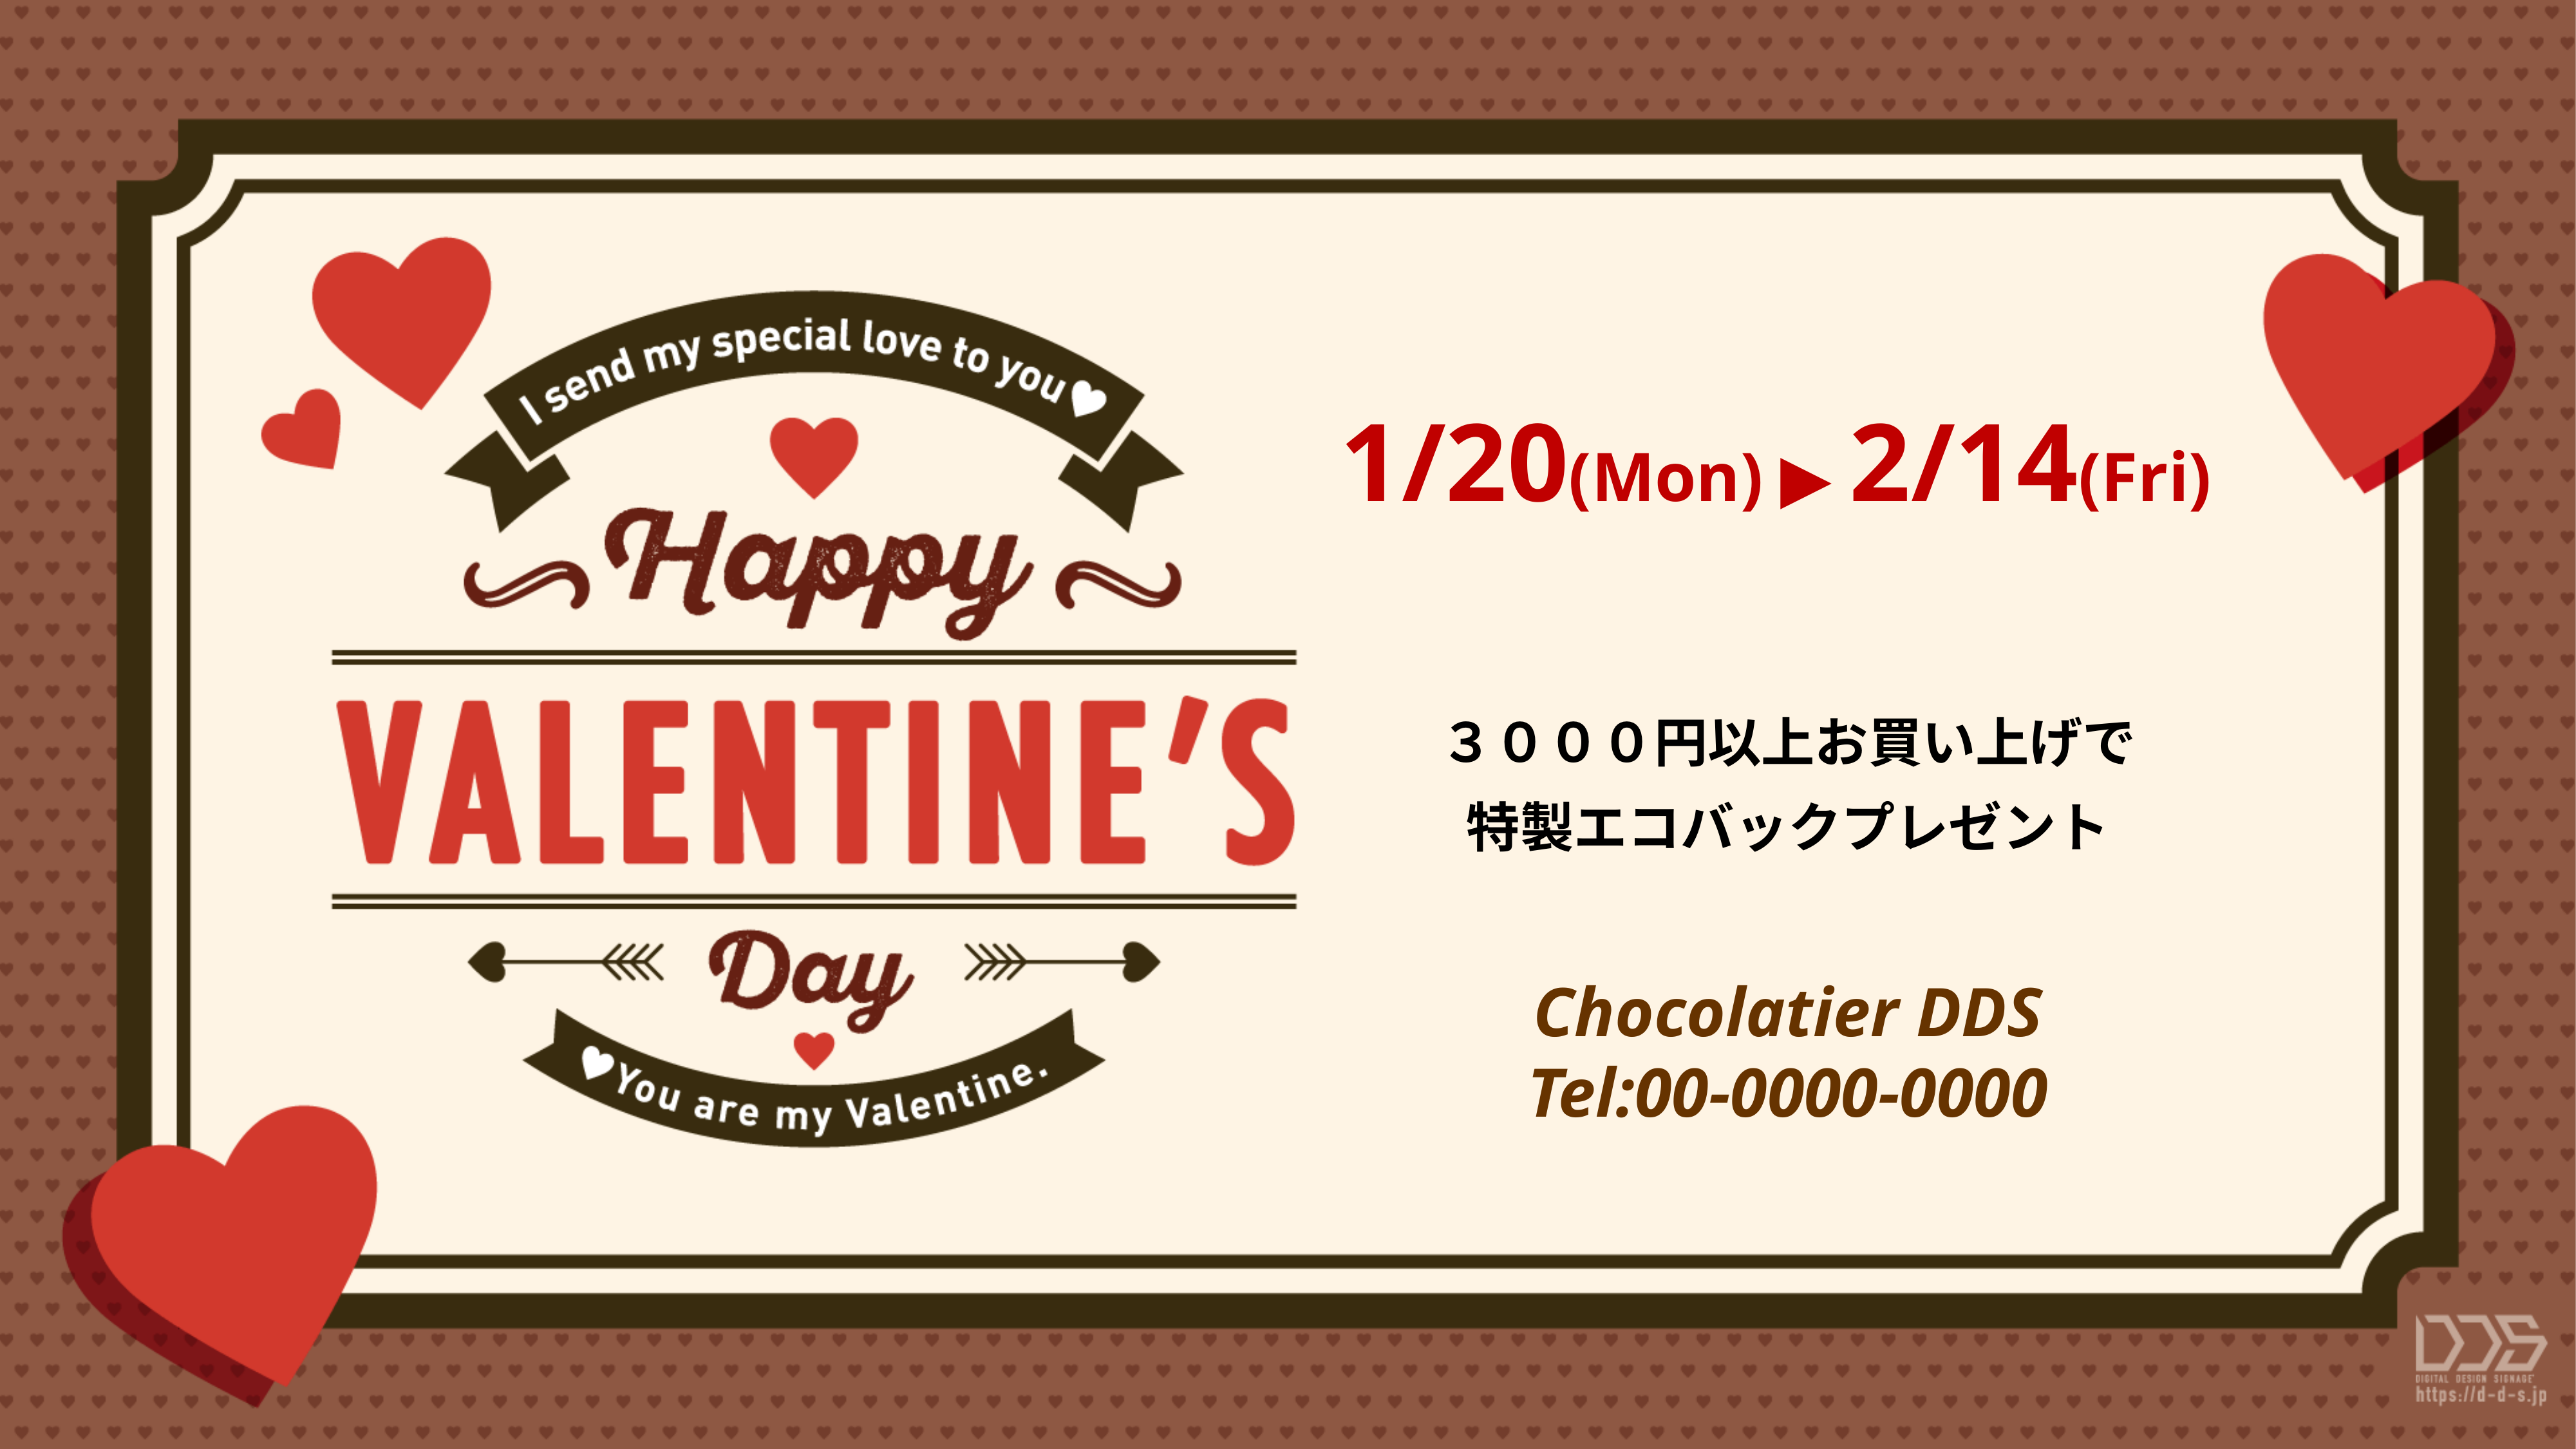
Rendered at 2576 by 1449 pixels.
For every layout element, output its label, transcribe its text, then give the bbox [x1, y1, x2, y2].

subtitle ３０００円以上お買い上げで 特製エコバックプレゼント [1341, 724, 2235, 929]
text_box Chocolatier DDS Tel:00-0000-0000 [1337, 965, 2239, 1133]
text_box 1/20(Mon) ▶ 2/14(Fri) [1232, 403, 2320, 724]
picture [0, 0, 2576, 1449]
